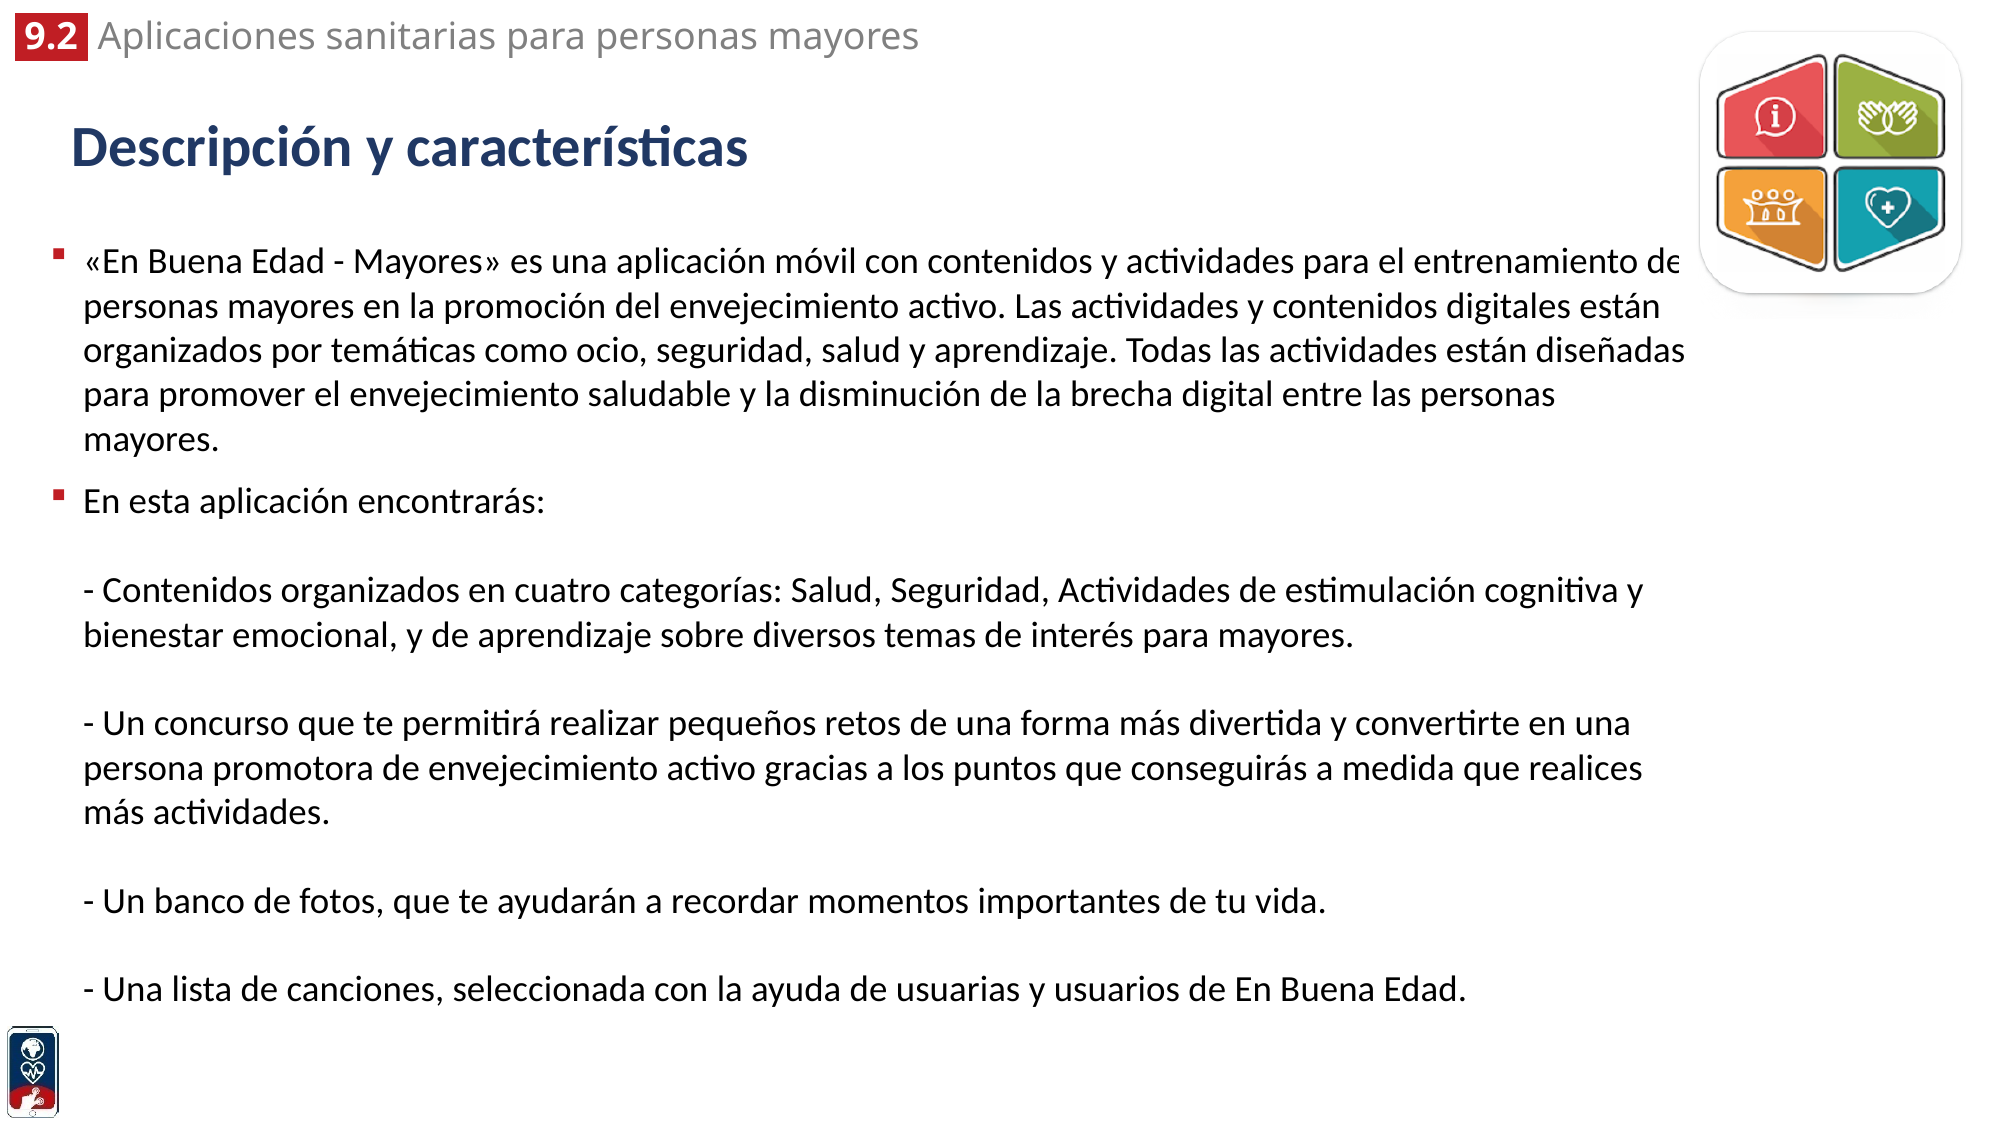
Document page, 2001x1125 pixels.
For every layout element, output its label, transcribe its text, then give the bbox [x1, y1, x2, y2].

picture [7, 1026, 59, 1118]
title Descripción y características [56, 98, 1679, 198]
picture [1679, 17, 1972, 319]
list «En Buena Edad - Mayores» es una aplicación móvil con contenidos y actividades para el entrenamiento de personas mayores en la promoción del envejecimiento activo. Las actividades y contenidos digitales están organizados por temáticas como ocio, seguridad, salud y aprendizaje. Todas las actividades están diseñadas para promover el envejecimiento saludable y la disminución de la brecha digital entre las personas mayores. En esta aplicación encontrarás: - Contenidos organizados en cuatro categorías: Salud, Seguridad, Actividades de estimulación cognitiva y bienestar emocional, y de aprendizaje sobre diversos temas de interés para mayores. - Un concurso que te permitirá realizar pequeños retos de una forma más divertida y convertirte en una persona promotora de envejecimiento activo gracias a los puntos que conseguirás a medida que realices más actividades. - Un banco de fotos, que te ayudarán a recordar momentos importantes de tu vida. - Una lista de canciones, seleccionada con la ayuda de usuarias y usuarios de En Buena Edad. [35, 229, 1708, 1072]
